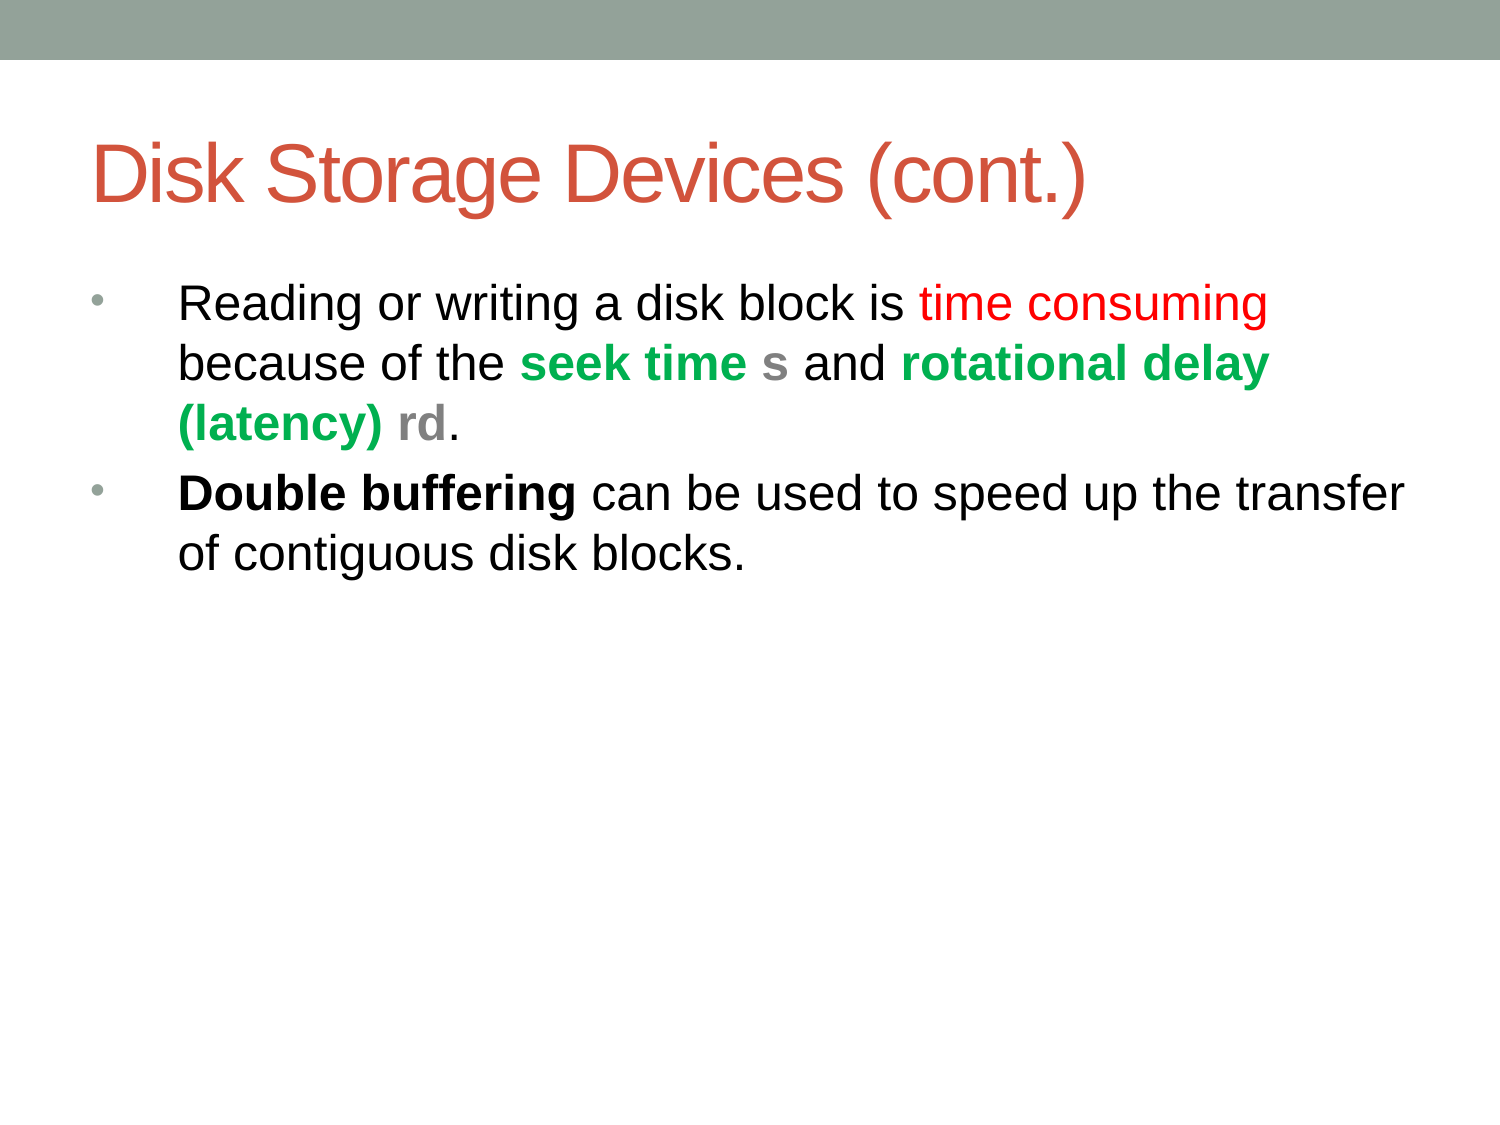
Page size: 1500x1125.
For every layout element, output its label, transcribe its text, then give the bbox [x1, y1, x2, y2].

title Disk Storage Devices (cont.) [75, 87, 1425, 250]
list Reading or writing a disk block is time consuming because of the seek time s and rotational delay (latency) rd. Double buffering can be used to speed up the transfer of contiguous disk blocks. [75, 262, 1425, 1063]
